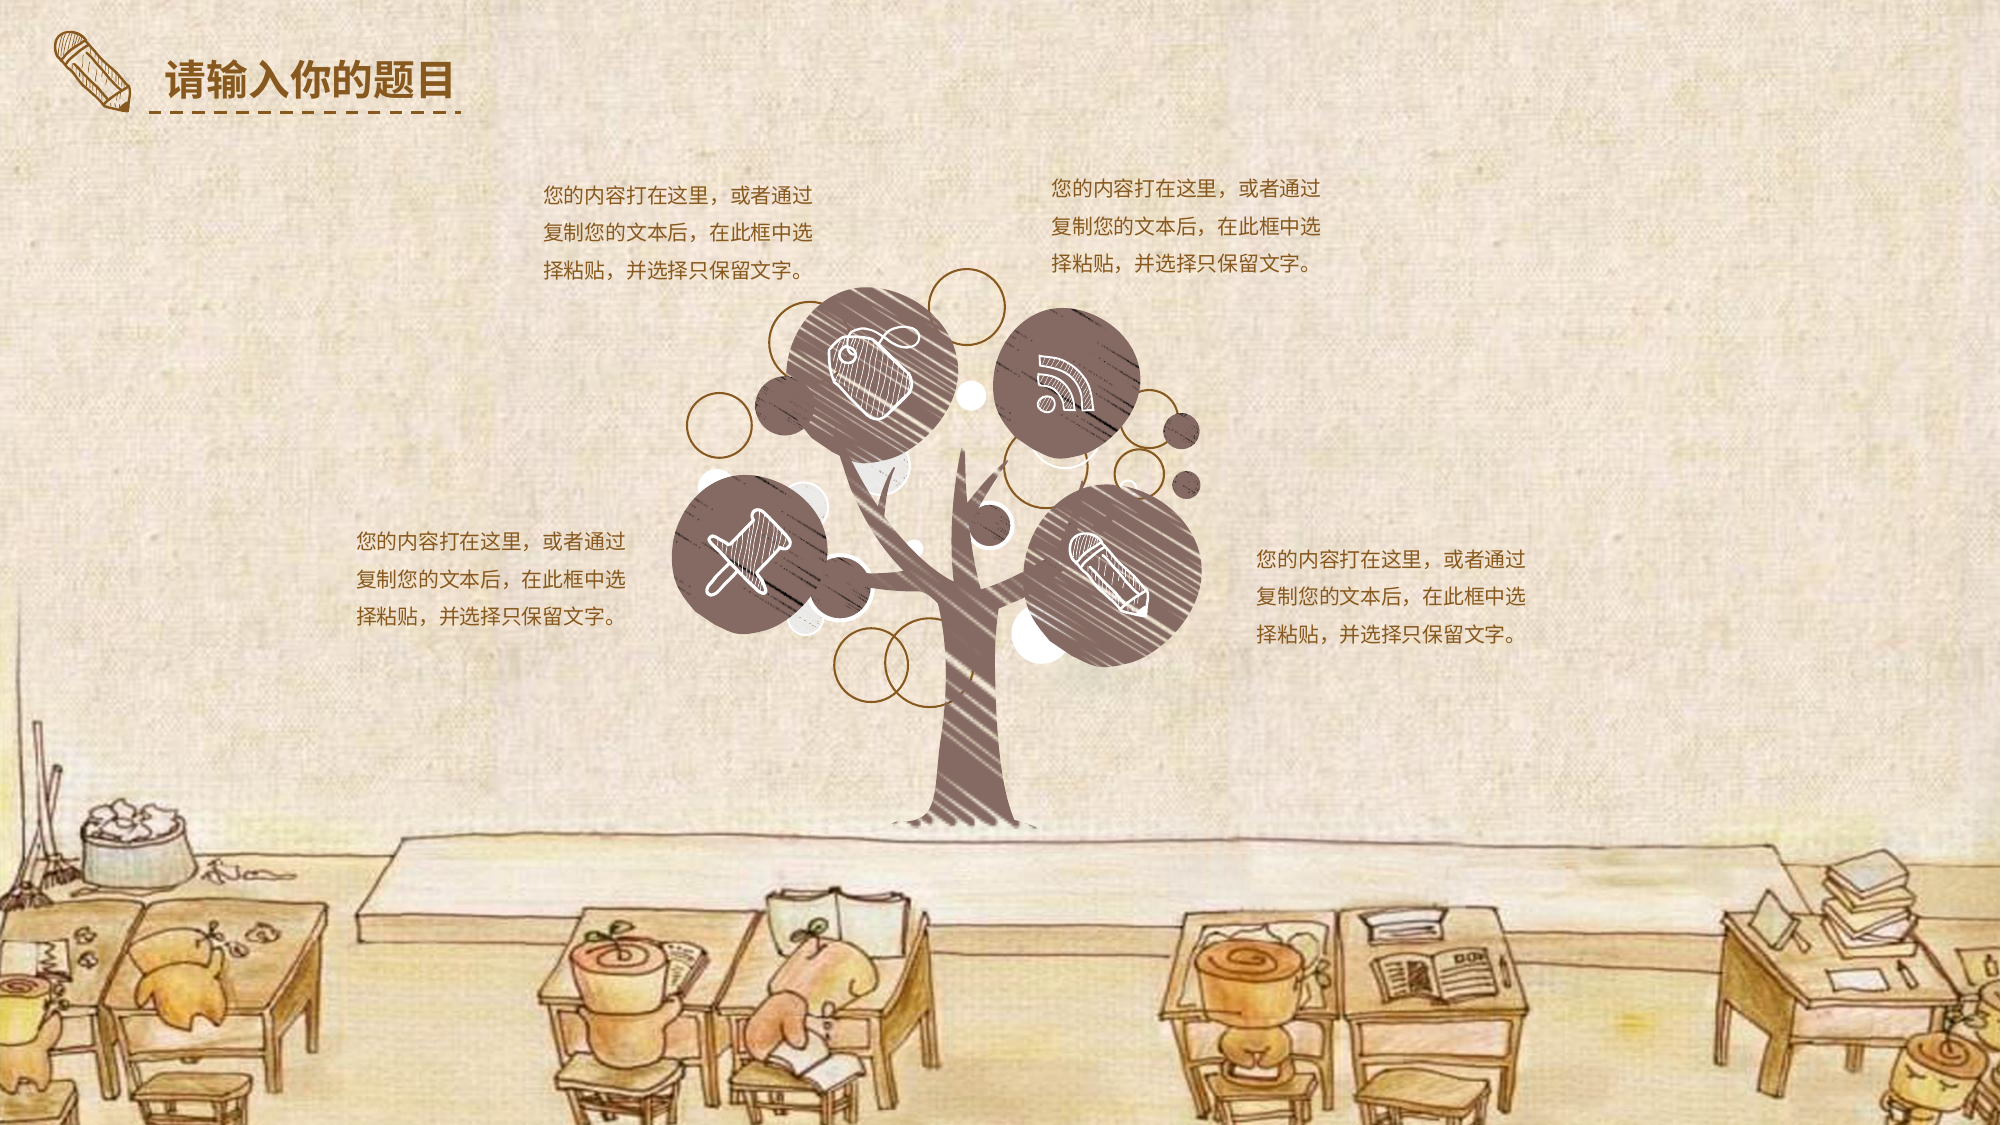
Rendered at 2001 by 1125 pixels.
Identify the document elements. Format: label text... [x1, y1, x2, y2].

text_box 您的内容打在这里，或者通过复制您的文本后，在此框中选择粘贴，并选择只保留文字。 [1036, 156, 1348, 284]
text_box 您的内容打在这里，或者通过复制您的文本后，在此框中选择粘贴，并选择只保留文字。 [1241, 526, 1553, 654]
picture [0, 0, 2000, 1125]
text_box 您的内容打在这里，或者通过复制您的文本后，在此框中选择粘贴，并选择只保留文字。 [528, 162, 840, 290]
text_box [671, 268, 1203, 829]
text_box 您的内容打在这里，或者通过复制您的文本后，在此框中选择粘贴，并选择只保留文字。 [341, 509, 652, 637]
